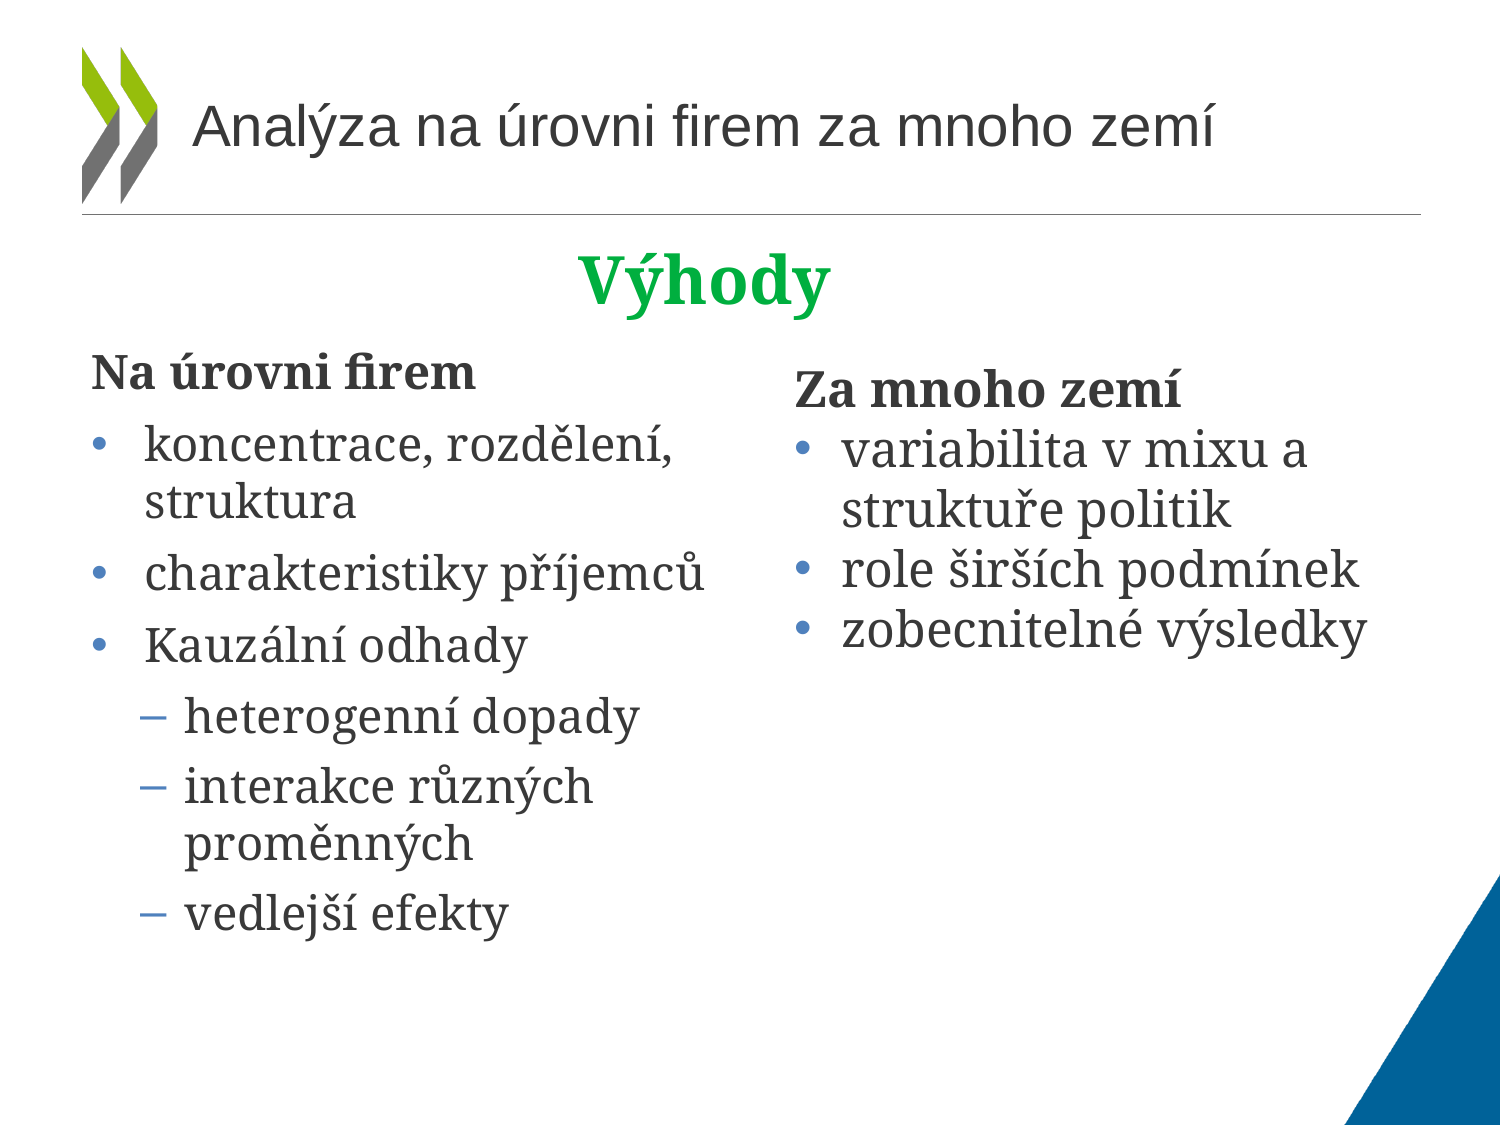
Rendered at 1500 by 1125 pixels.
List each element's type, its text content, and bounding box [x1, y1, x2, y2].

text_box Výhody [563, 230, 1025, 325]
list Na úrovni firem koncentrace, rozdělení, struktura charakteristiky příjemců Kauzální odhady heterogenní dopady interakce různých proměnných vedlejší efekty [76, 262, 727, 1006]
text_box Za mnoho zemí variabilita v mixu a struktuře politik role širších podmínek zobecnitelné výsledky [779, 349, 1471, 665]
picture [1344, 874, 1500, 1125]
title Analýza na úrovni firem za mnoho zemí [177, 38, 1412, 207]
